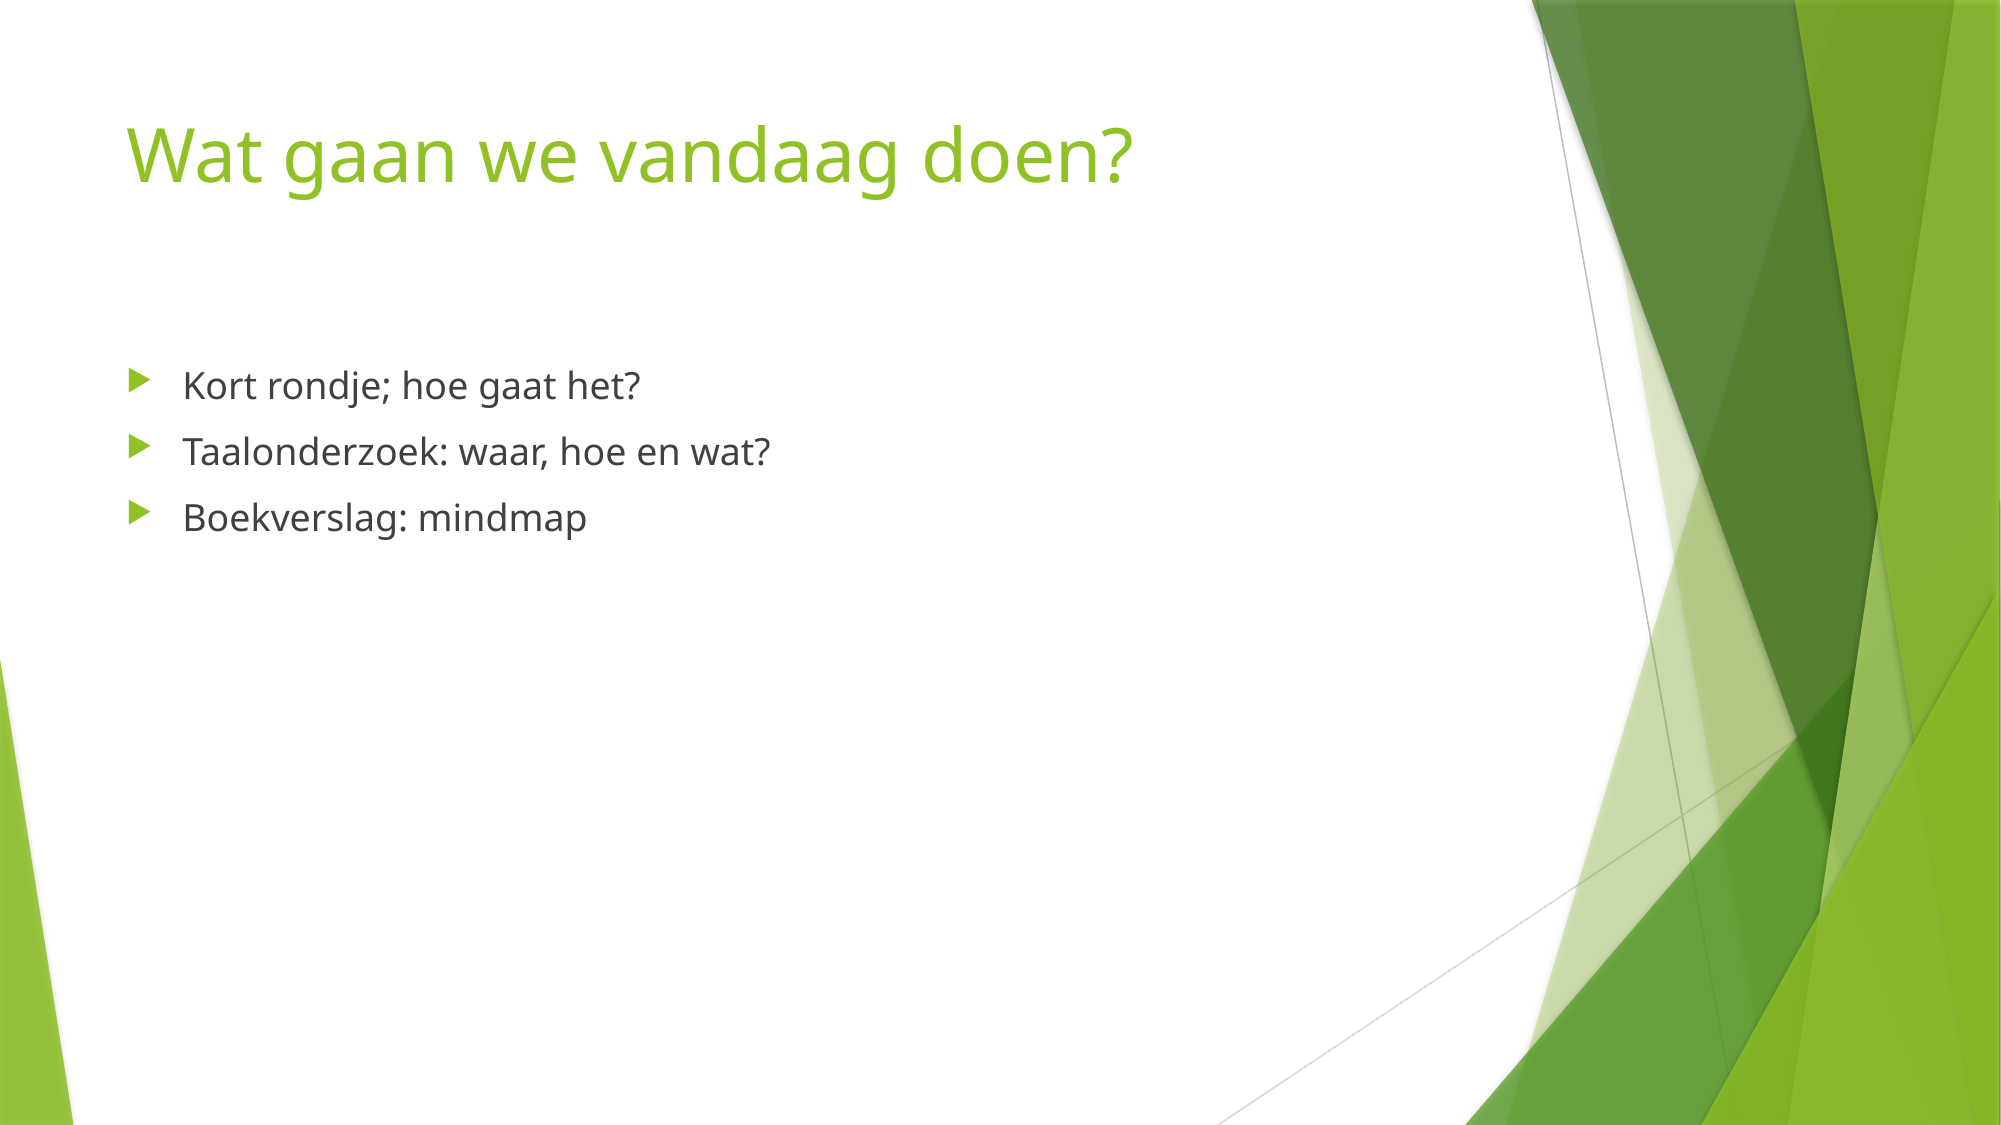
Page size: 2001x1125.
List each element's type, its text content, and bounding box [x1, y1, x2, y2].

title Wat gaan we vandaag doen? [111, 99, 1522, 317]
list Kort rondje; hoe gaat het? Taalonderzoek: waar, hoe en wat? Boekverslag: mindmap [111, 354, 1522, 992]
